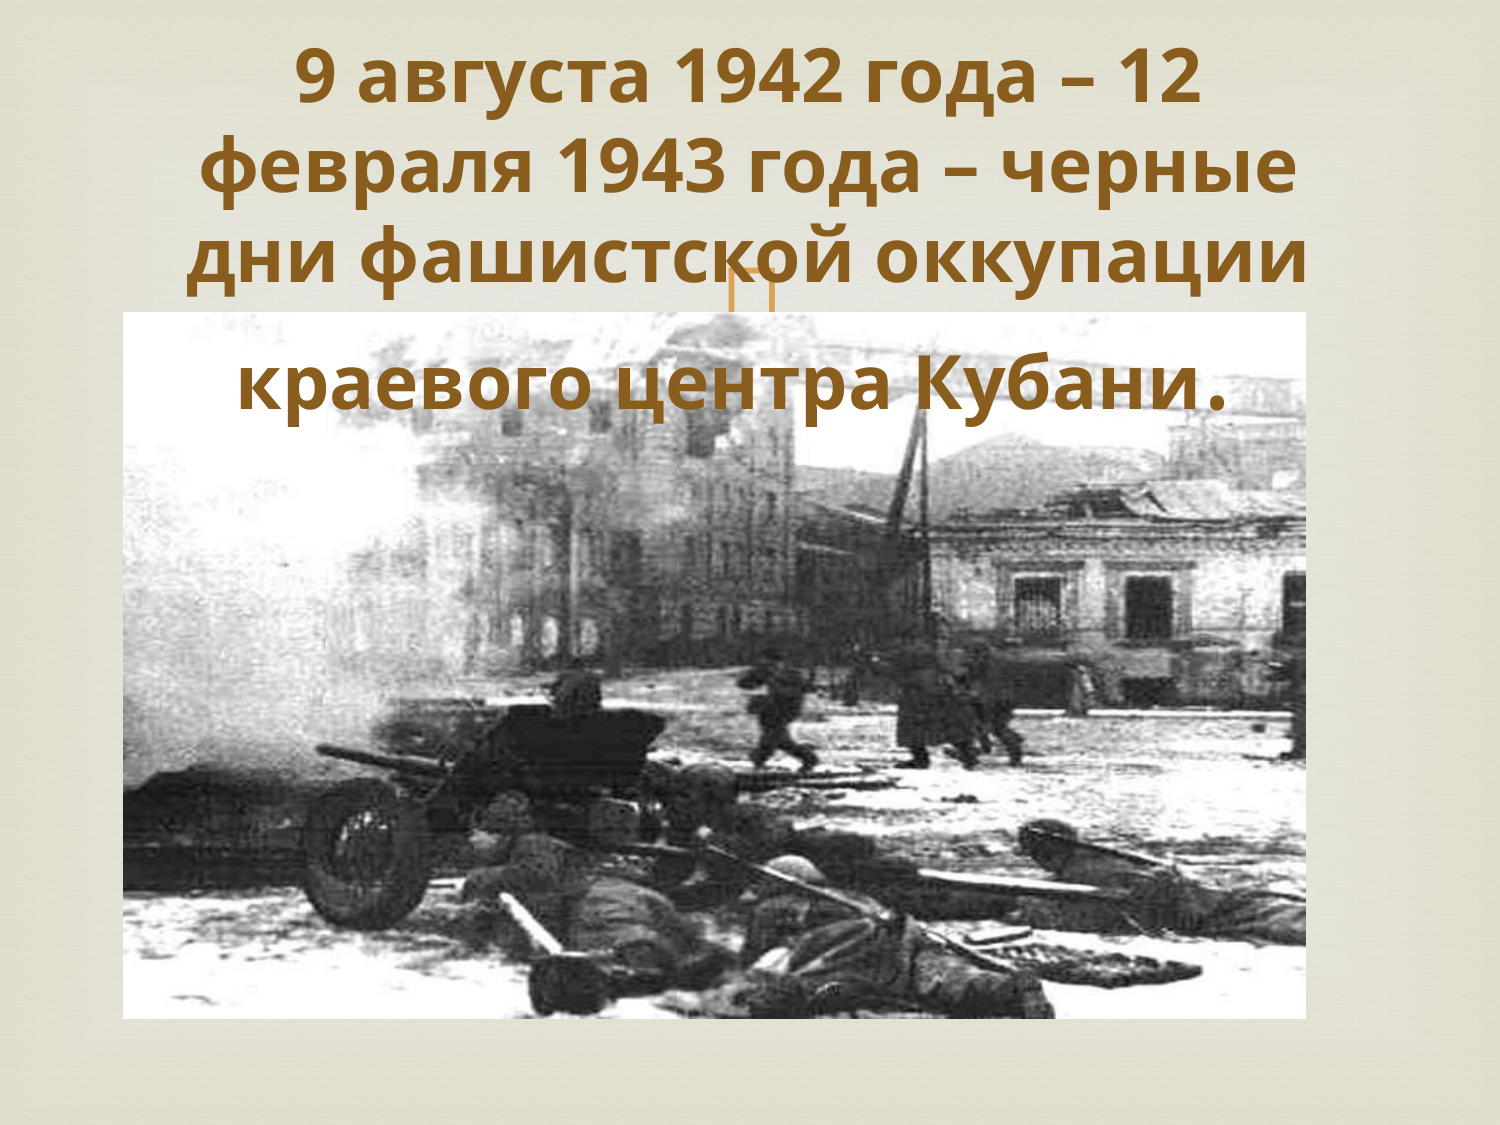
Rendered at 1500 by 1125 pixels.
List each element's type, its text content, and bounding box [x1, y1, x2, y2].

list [123, 312, 1306, 1020]
title 9 августа 1942 года – 12 февраля 1943 года – черные дни фашистской оккупации краевого центра Кубани. [112, 30, 1386, 339]
